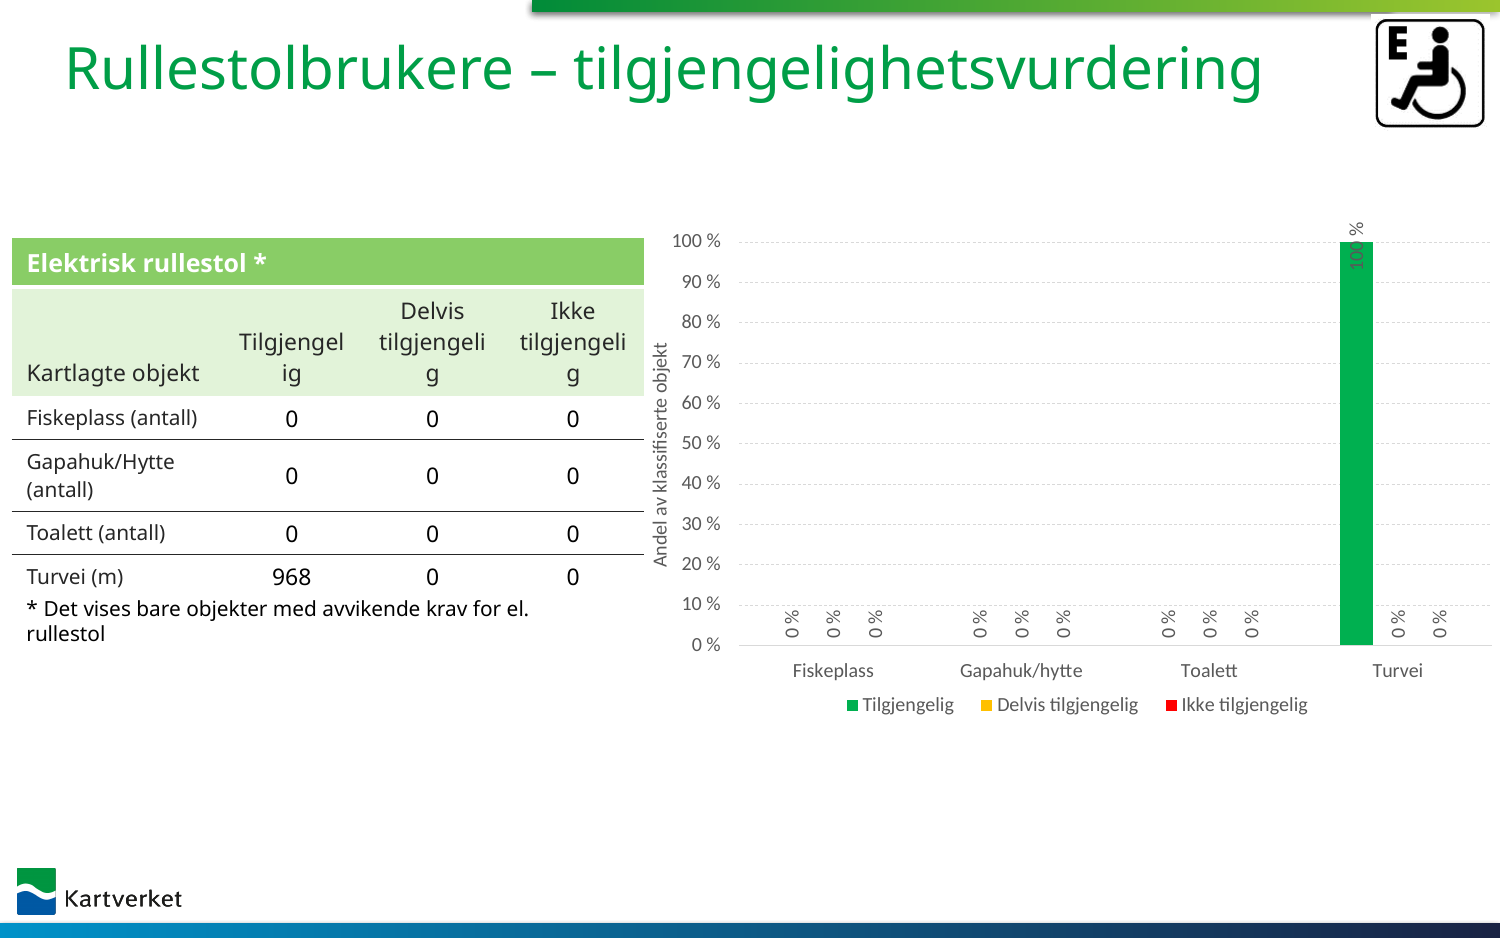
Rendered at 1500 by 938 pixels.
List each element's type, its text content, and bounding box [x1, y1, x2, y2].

table_cell 0 [362, 512, 503, 554]
table_cell 0 [503, 555, 638, 598]
text_box * Det vises bare objekter med avvikende krav for el. rullestol [11, 588, 597, 653]
table_cell 0 [222, 512, 362, 554]
table_cell 0 [503, 512, 638, 554]
table_cell 0 [503, 396, 638, 439]
table_cell 0 [362, 396, 503, 439]
table_cell Gapahuk/Hytte (antall) [12, 440, 222, 511]
table_cell 0 [222, 440, 362, 511]
text_box Rullestolbrukere – tilgjengelighetsvurdering [49, 12, 1372, 109]
table_cell 0 [362, 555, 503, 588]
table_cell Ikke tilgjengelig [503, 289, 638, 396]
table_cell Turvei (m) [12, 555, 222, 588]
table_cell Fiskeplass (antall) [12, 396, 222, 439]
picture [643, 218, 1500, 728]
table_cell 0 [362, 440, 503, 511]
table_cell Toalett (antall) [12, 512, 222, 554]
table_cell 0 [503, 440, 638, 511]
table_cell Tilgjengelig [222, 289, 362, 396]
table_cell 0 [222, 396, 362, 439]
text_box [1371, 13, 1491, 133]
table_header Elektrisk rullestol * [12, 238, 638, 285]
table_cell Delvis tilgjengelig [362, 289, 503, 396]
table_cell Kartlagte objekt [12, 289, 222, 396]
table_cell 968 [222, 555, 362, 588]
